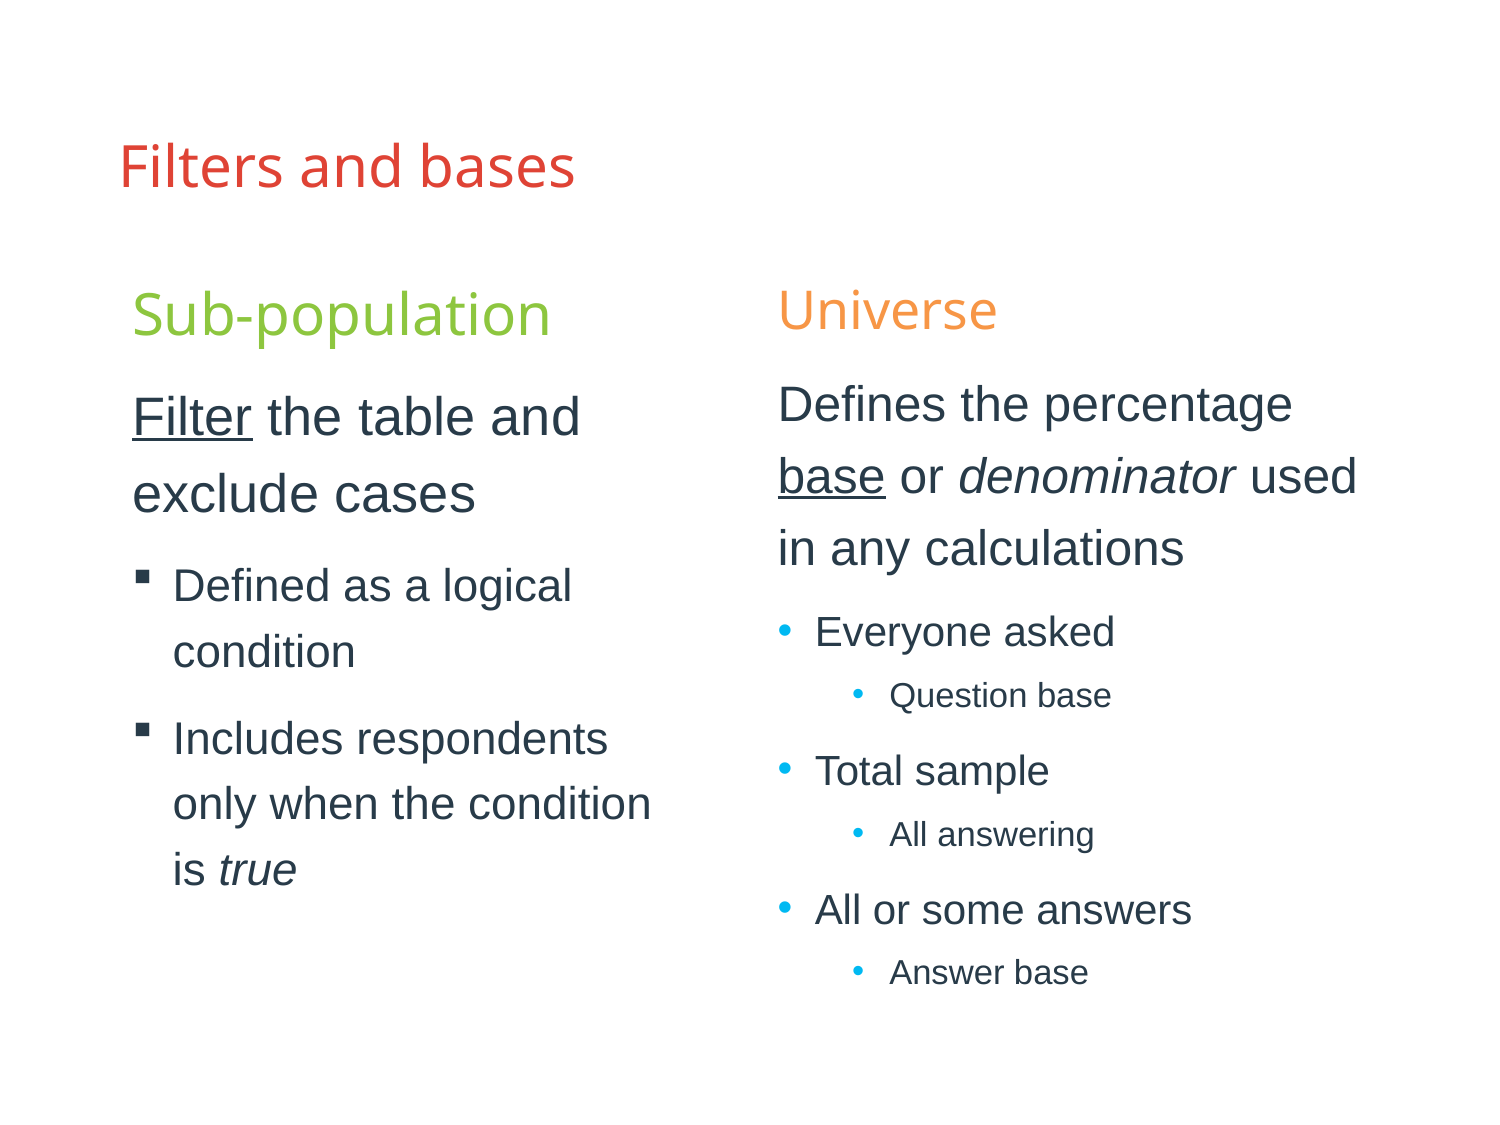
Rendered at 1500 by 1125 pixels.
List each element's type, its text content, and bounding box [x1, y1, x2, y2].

title Filters and bases [103, 59, 1397, 278]
list Universe Defines the percentage base or denominator used in any calculations Everyone asked Question base Total sample All answering All or some answers Answer base [762, 262, 1409, 1005]
list Sub-population Filter the table and exclude cases Defined as a logical condition Includes respondents only when the condition is true [117, 262, 698, 1005]
